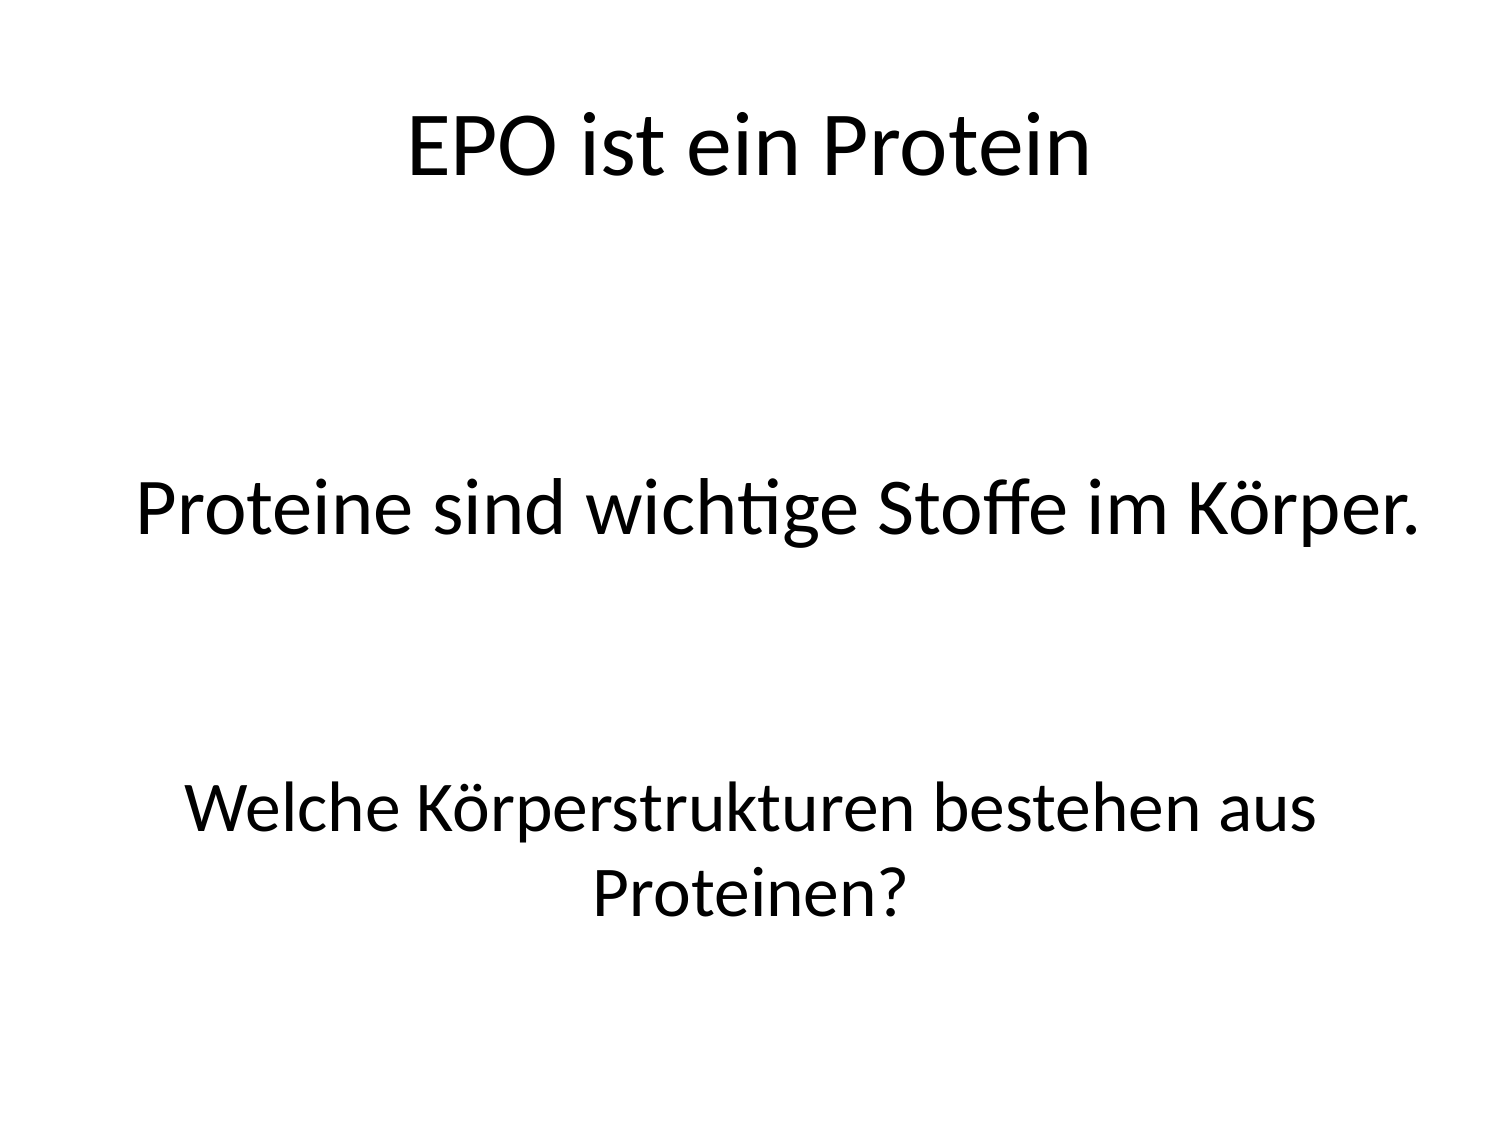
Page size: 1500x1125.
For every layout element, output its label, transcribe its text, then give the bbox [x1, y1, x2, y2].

title EPO ist ein Protein [75, 45, 1425, 233]
text_box Proteine sind wichtige Stoffe im Körper. [104, 408, 1455, 597]
text_box Welche Körperstrukturen bestehen aus Proteinen? [76, 751, 1427, 939]
